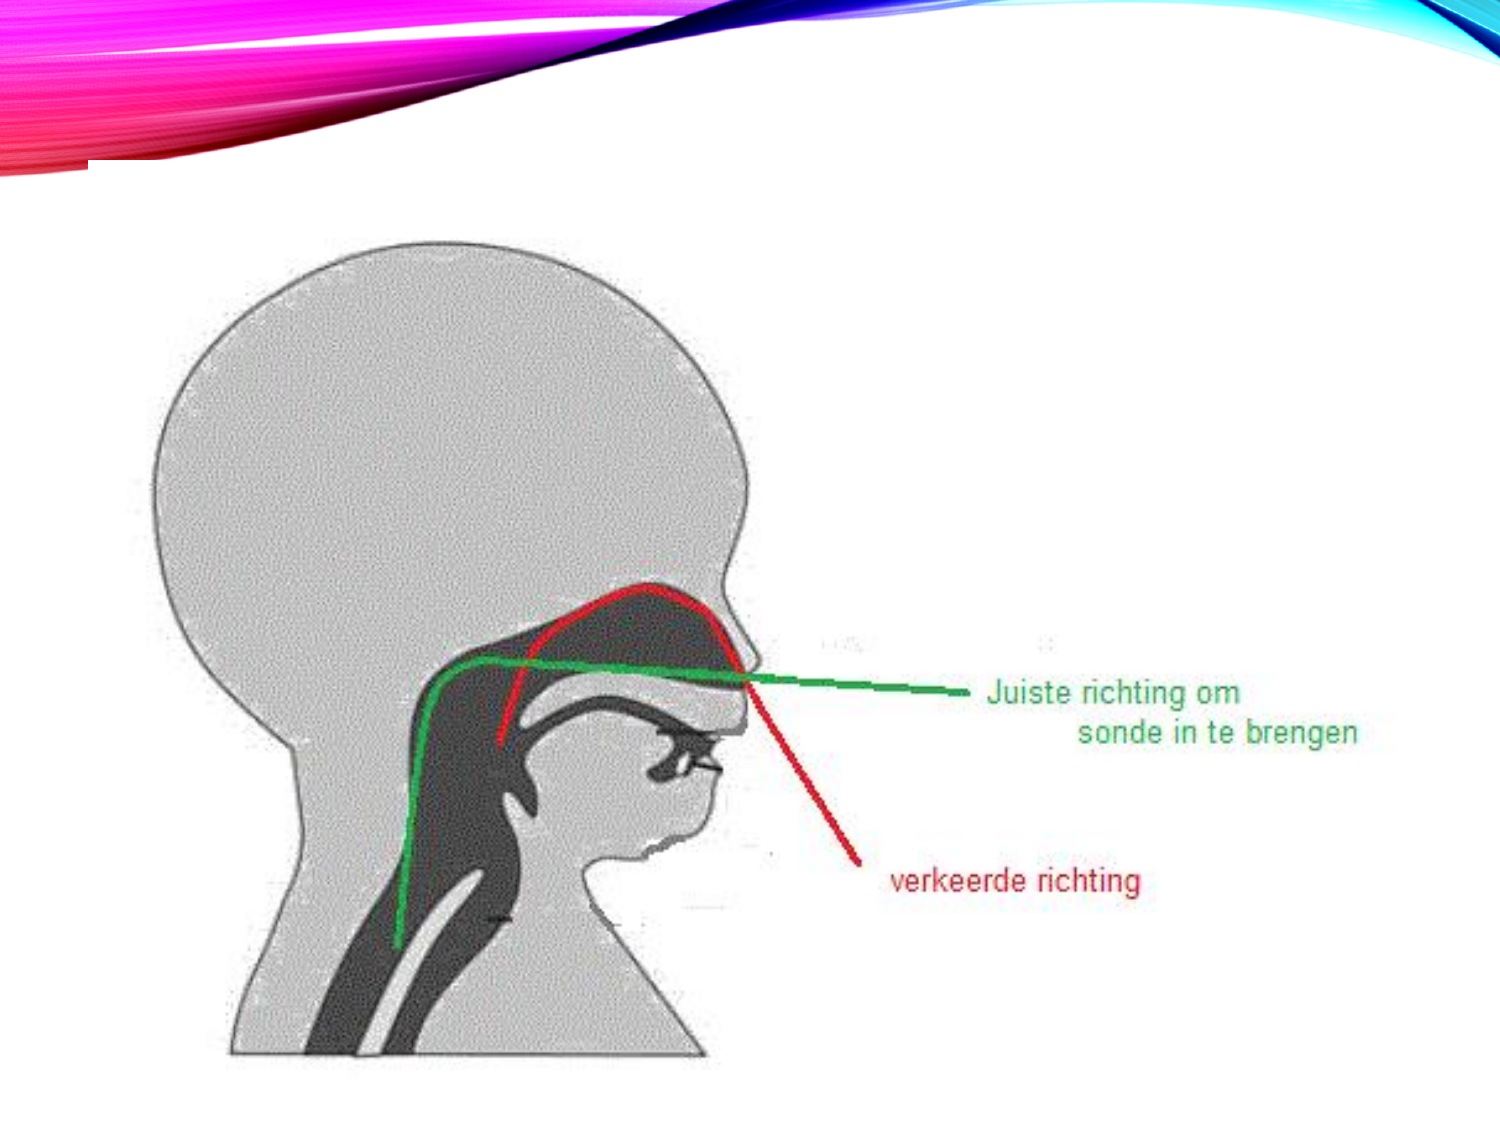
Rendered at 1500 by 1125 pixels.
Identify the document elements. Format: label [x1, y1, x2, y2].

picture [0, 0, 1500, 178]
list [88, 160, 1498, 1125]
